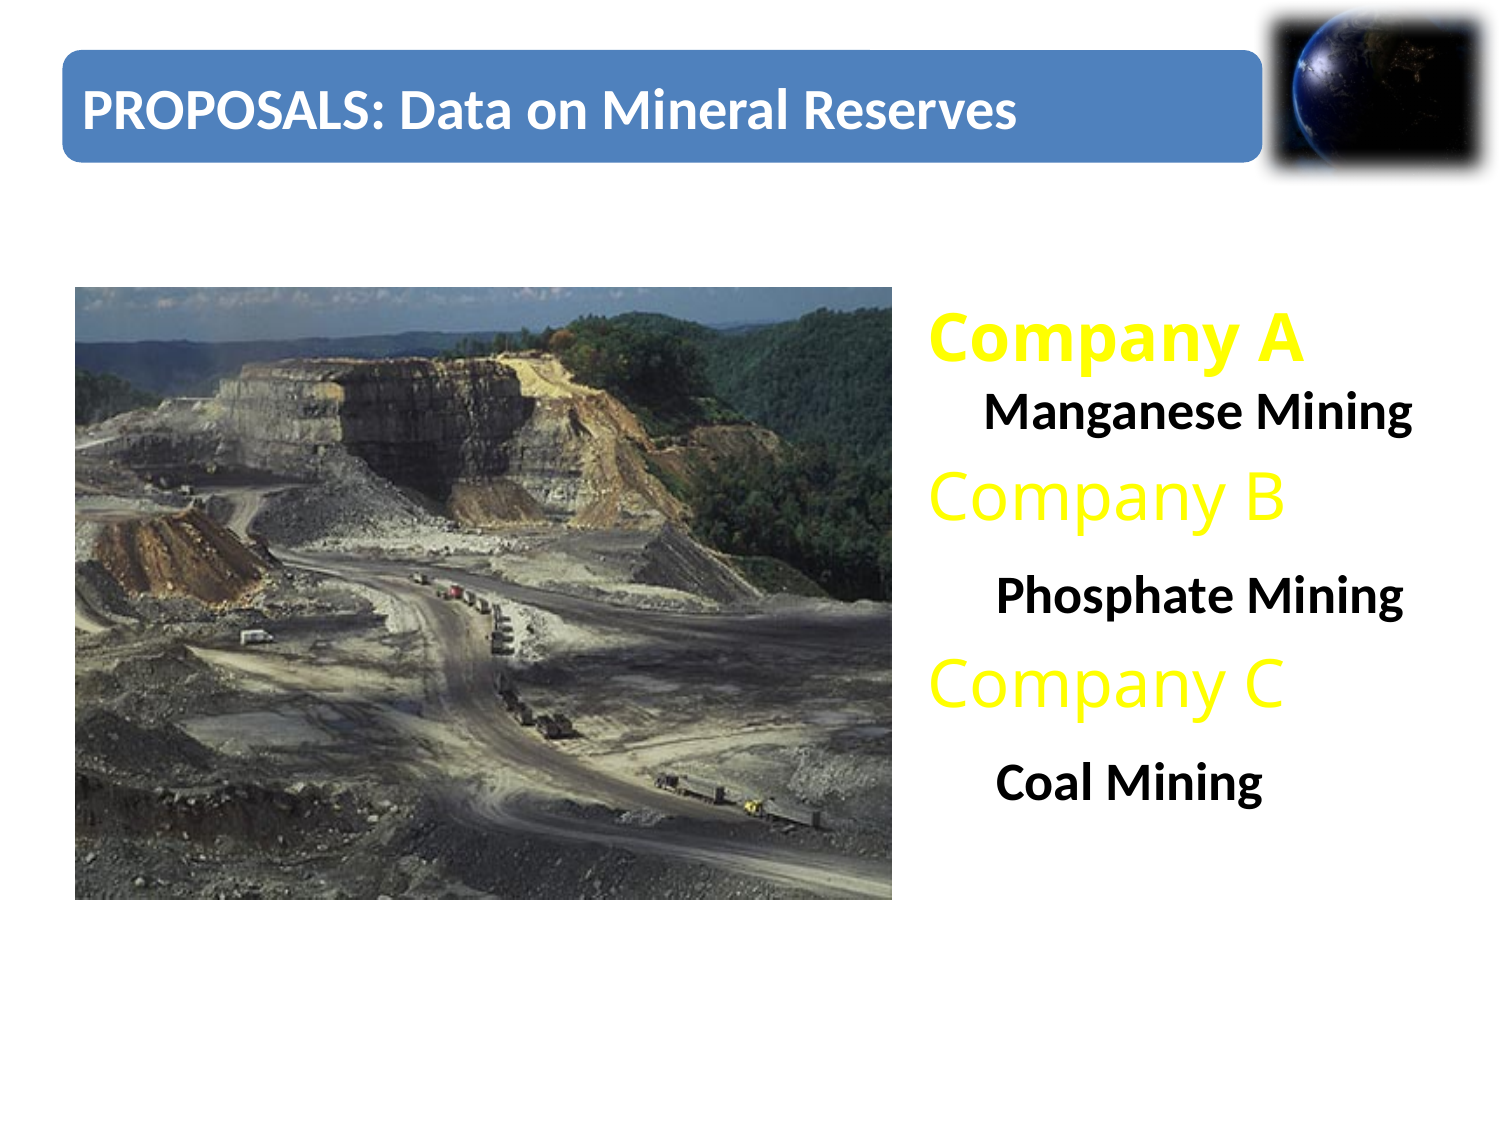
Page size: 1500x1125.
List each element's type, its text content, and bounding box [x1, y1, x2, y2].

text_box PROPOSALS: Data on Mineral Reserves [60, 47, 1246, 165]
text_box Company A Manganese Mining Company B Phosphate Mining Company C Coal Mining [912, 287, 1438, 900]
picture [74, 287, 892, 901]
picture [1251, 0, 1500, 188]
